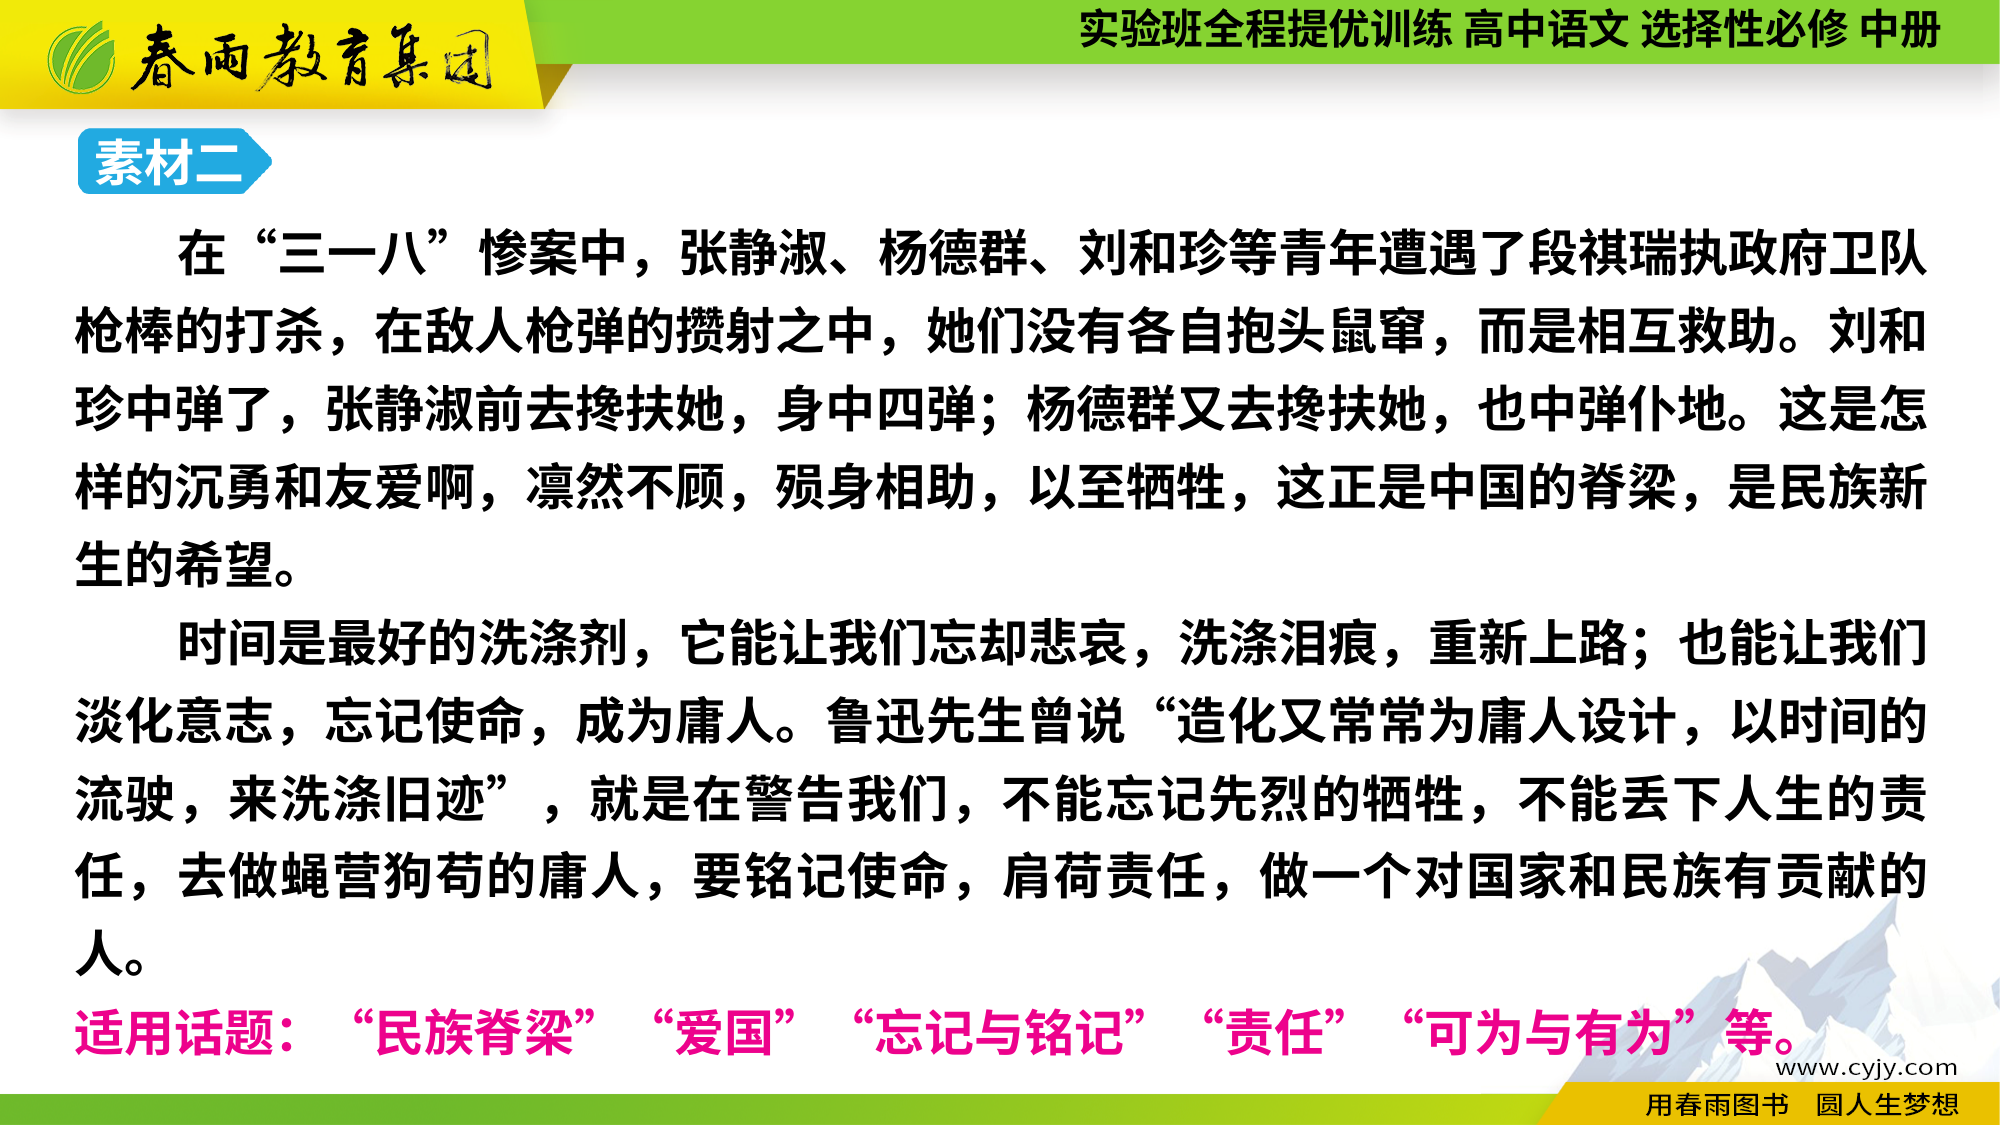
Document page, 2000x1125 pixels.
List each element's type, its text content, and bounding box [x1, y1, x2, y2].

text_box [78, 123, 272, 200]
picture [0, 0, 2000, 1125]
list 在“三一八”惨案中，张静淑、杨德群、刘和珍等青年遭遇了段祺瑞执政府卫队枪棒的打杀，在敌人枪弹的攒射之中，她们没有各自抱头鼠窜，而是相互救助。刘和珍中弹了，张静淑前去搀扶她，身中四弹；杨德群又去搀扶她，也中弹仆地。这是怎样的沉勇和友爱啊，凛然不顾，殒身相助，以至牺牲，这正是中国的脊梁，是民族新生的希望。 时间是最好的洗涤剂，它能让我们忘却悲哀，洗涤泪痕，重新上路；也能让我们淡化意志，忘记使命，成为庸人。鲁迅先生曾说“造化又常常为庸人设计，以时间的流驶，来洗涤旧迹”，就是在警告我们，不能忘记先烈的牺牲，不能丢下人生的责任，去做蝇营狗苟的庸人，要铭记使命，肩荷责任，做一个对国家和民族有贡献的人。 适用话题：“民族脊梁”“爱国”“忘记与铭记”“责任”“可为与有为”等。 [59, 195, 1944, 1069]
